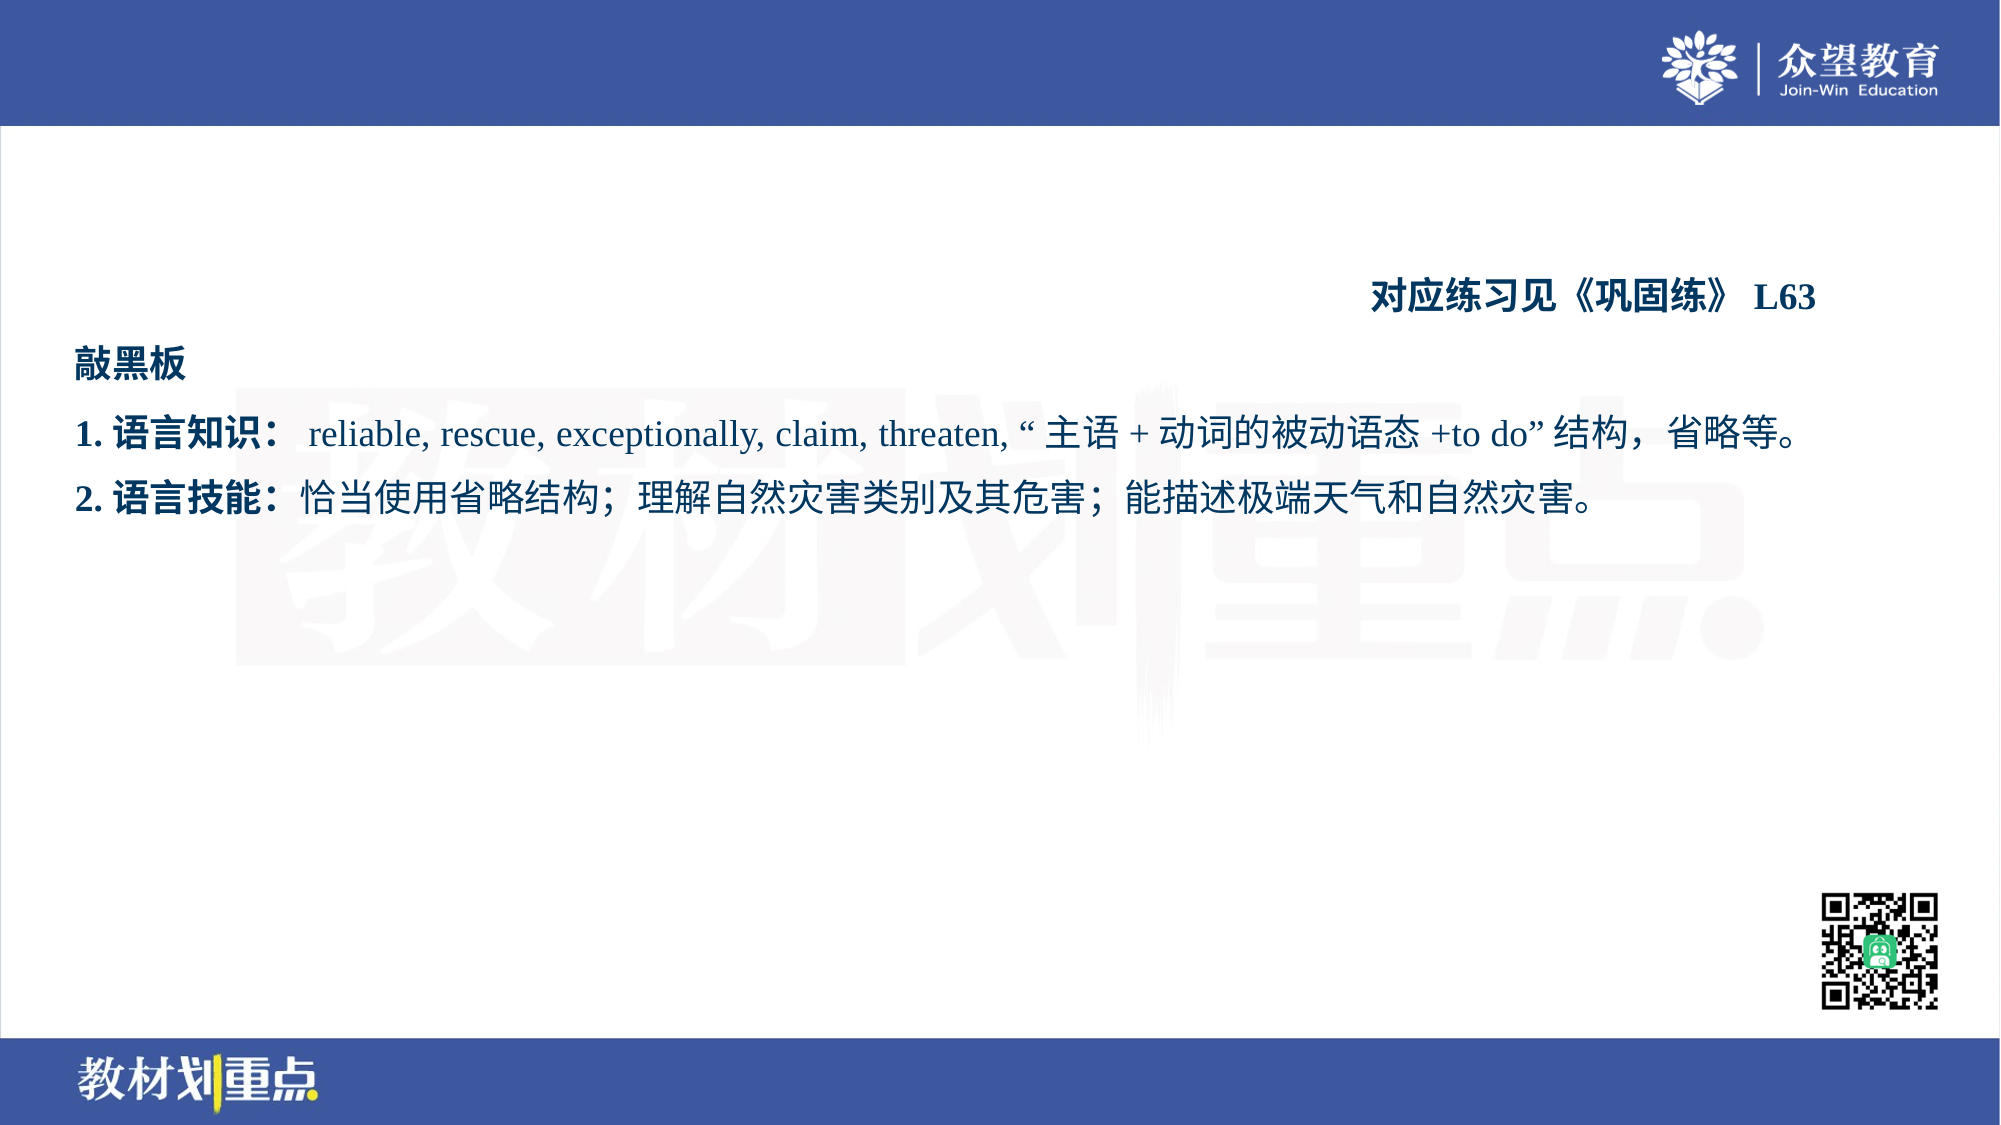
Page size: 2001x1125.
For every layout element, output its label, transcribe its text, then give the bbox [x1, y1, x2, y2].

text_box 对应练习见《巩固练》L63 敲黑板 1.语言知识：reliable, rescue, exceptionally, claim, threaten, “主语+动词的被动语态+to do”结构，省略等。 2.语言技能：恰当使用省略结构；理解自然灾害类别及其危害；能描述极端天气和自然灾害。 [82, 247, 1817, 513]
picture [0, 0, 2000, 1125]
